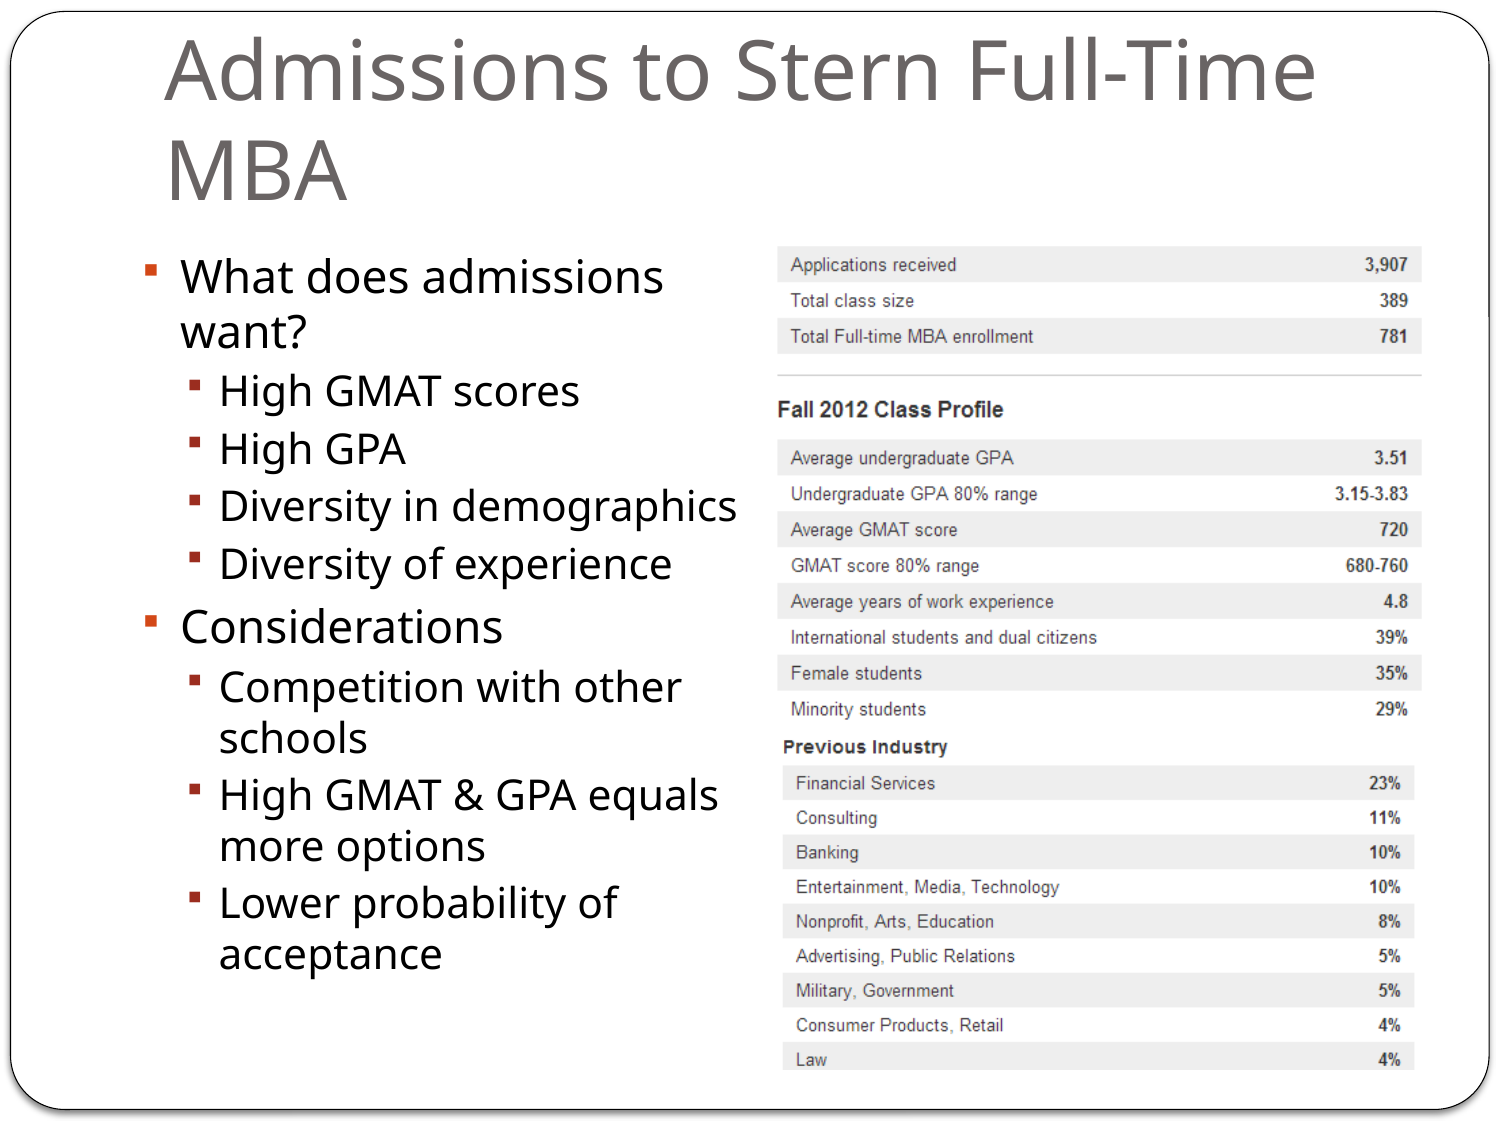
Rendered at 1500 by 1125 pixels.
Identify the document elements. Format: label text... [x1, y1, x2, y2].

list What does admissions want? High GMAT scores High GPA Diversity in demographics Diversity of experience Considerations Competition with other schools High GMAT & GPA equals more options Lower probability of acceptance [127, 239, 759, 990]
picture [762, 237, 1439, 1070]
title Admissions to Stern Full-Time MBA [150, 45, 1425, 233]
